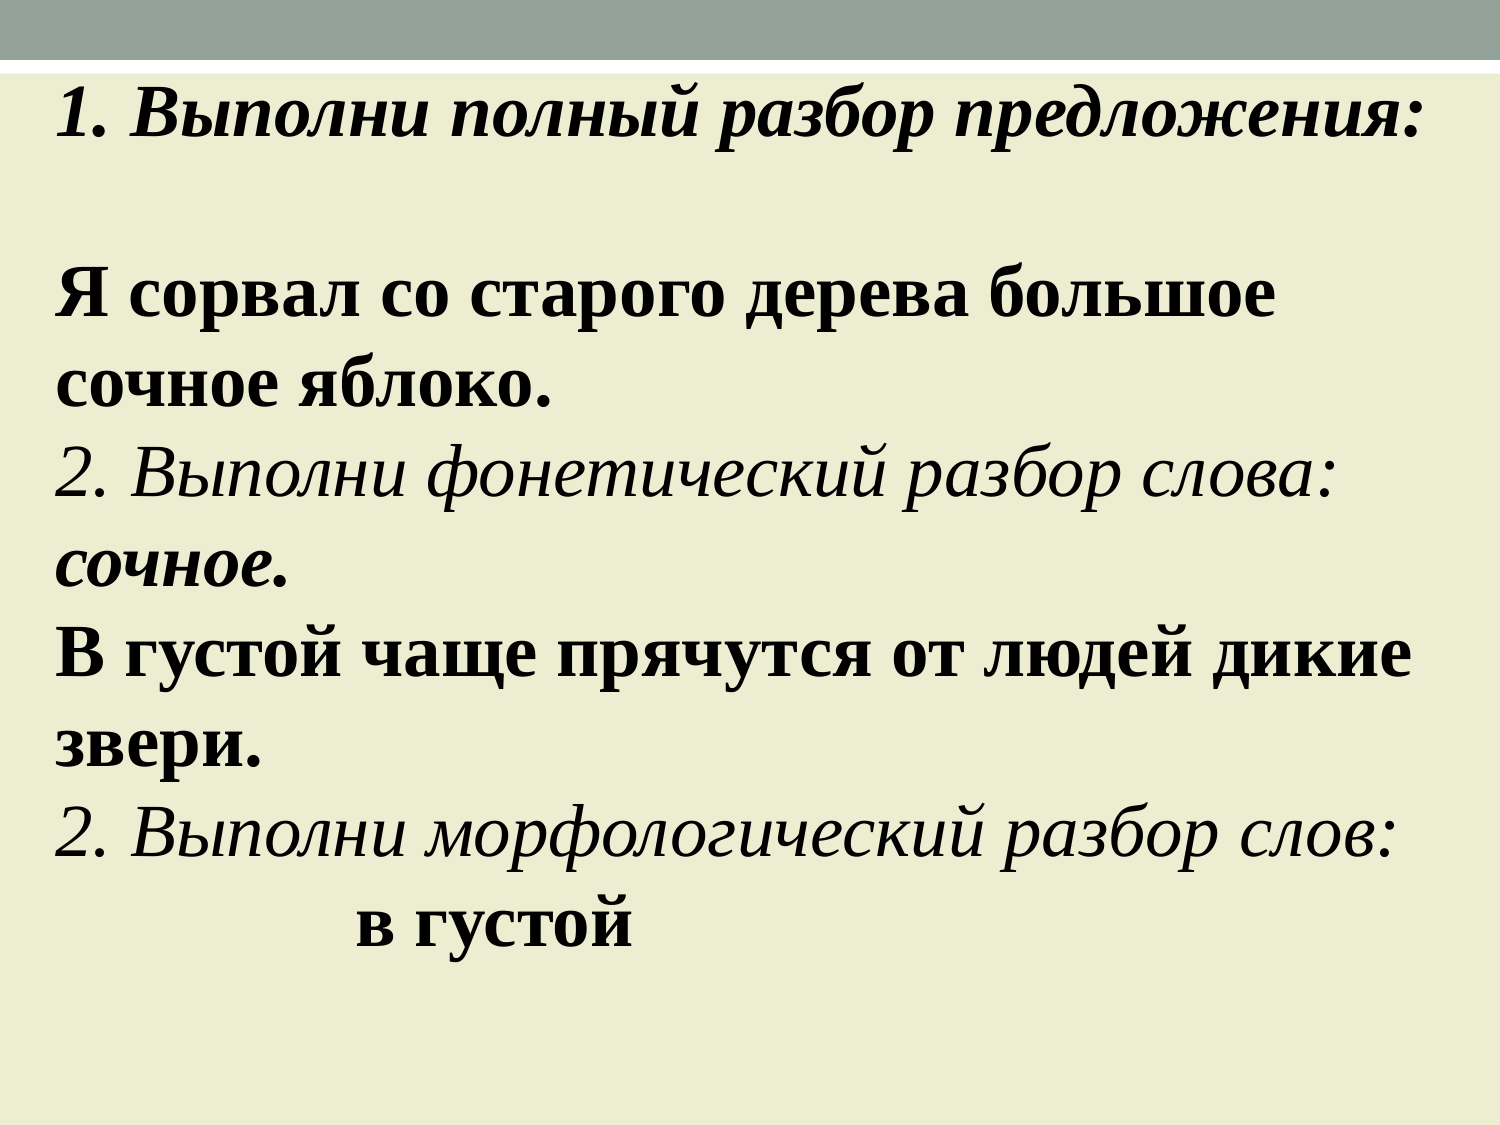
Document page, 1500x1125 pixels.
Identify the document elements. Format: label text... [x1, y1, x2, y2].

text_box 1. Выполни полный разбор предложения: Я сорвал со старого дерева большое сочное яблоко. 2. Выполни фонетический разбор слова: сочное. В густой чаще прячутся от людей дикие звери. 2. Выполни морфологический разбор слов: в густой [40, 54, 1482, 1015]
